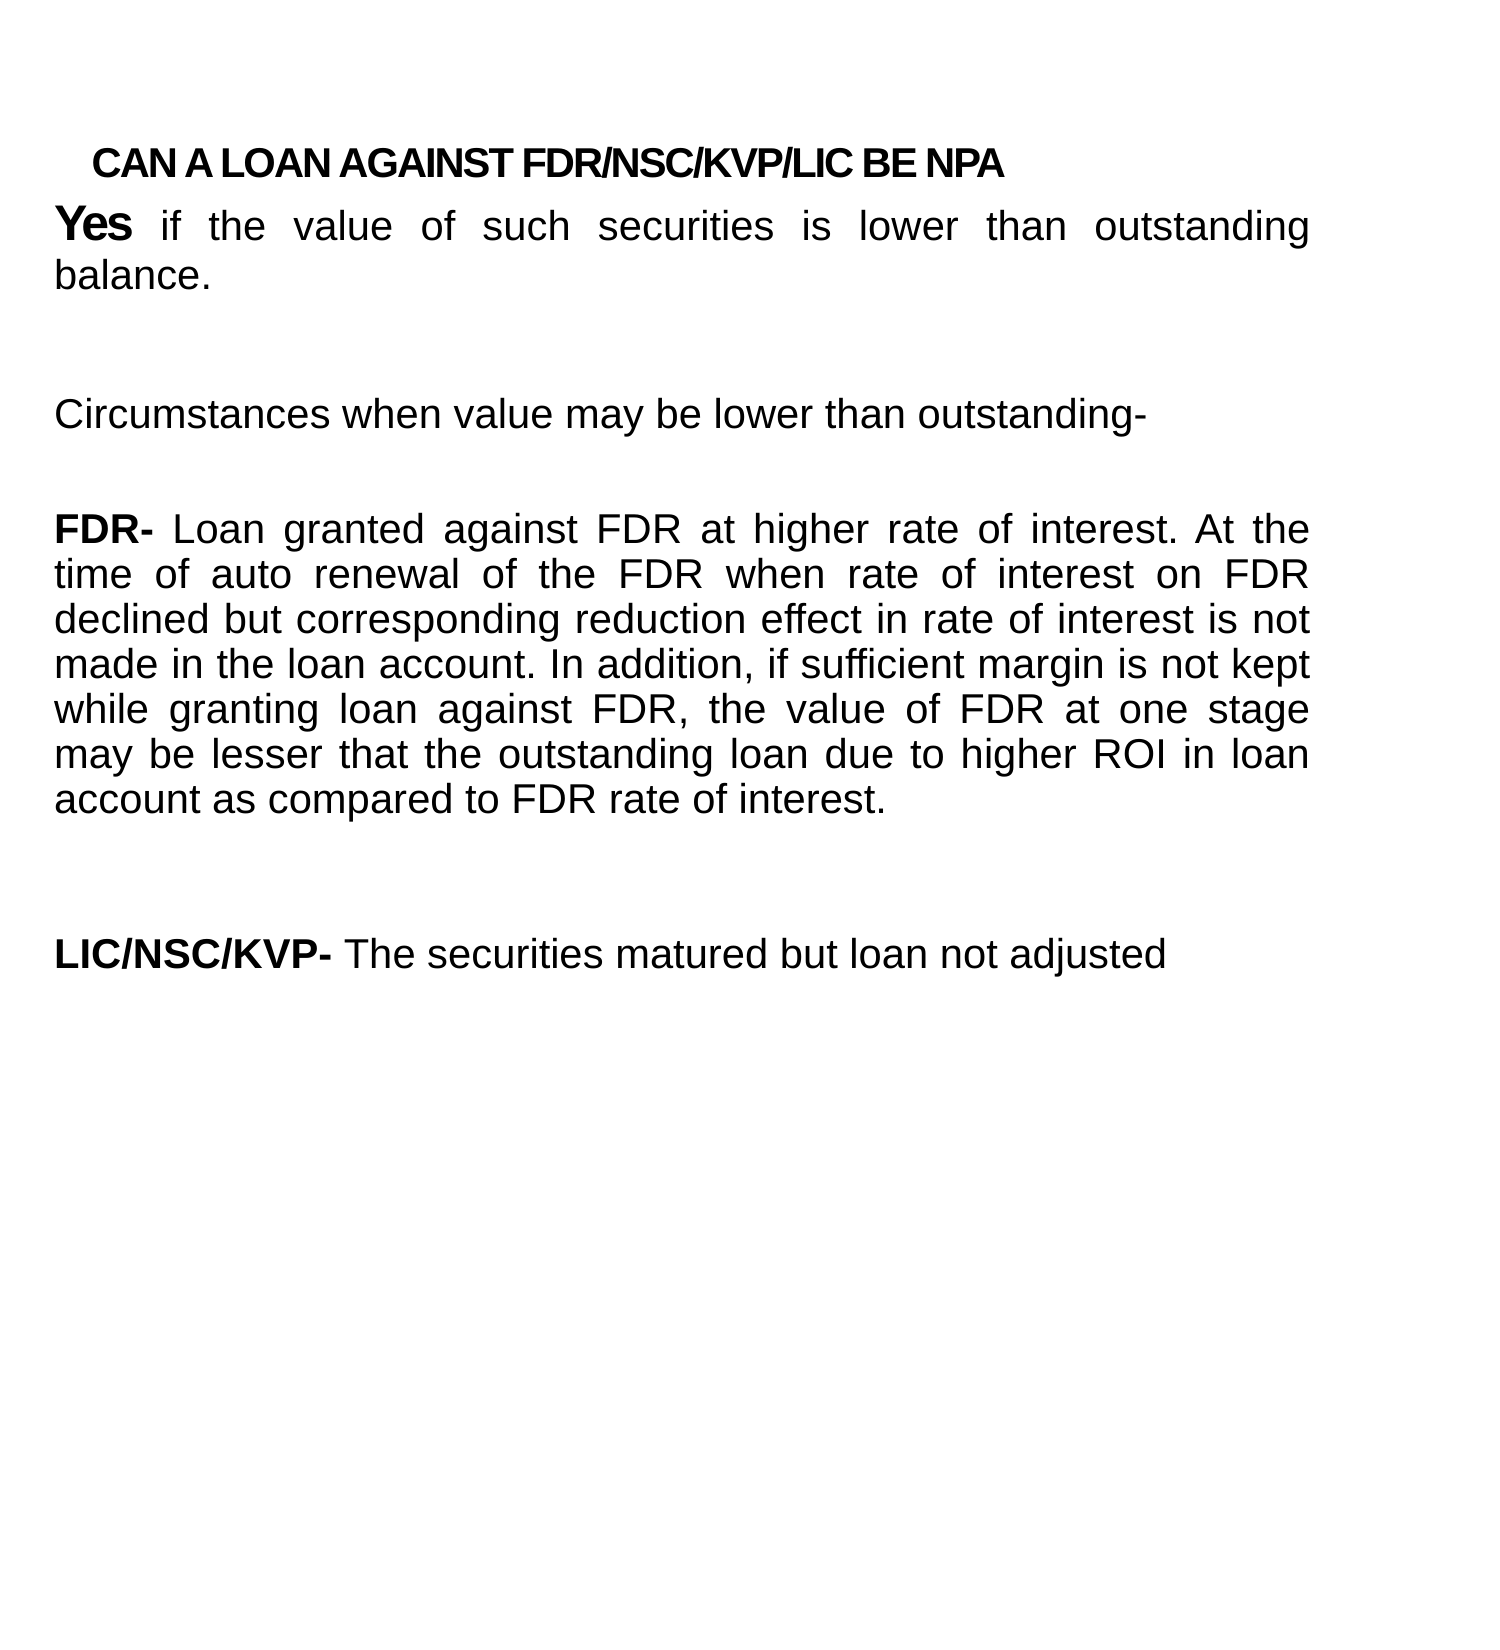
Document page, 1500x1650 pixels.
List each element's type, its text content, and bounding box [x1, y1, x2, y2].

text_box CAN A LOAN AGAINST FDR/NSC/KVP/LIC BE NPA Yes if the value of such securities is lower than outstanding balance. [52, 135, 1313, 288]
text_box LIC/NSC/KVP- The securities matured but loan not adjusted [52, 926, 1179, 973]
text_box Circumstances when value may be lower than outstanding- FDR- Loan granted against FDR at higher rate of interest. At the time of auto renewal of the FDR when rate of interest on FDR declined but corresponding reduction effect in rate of interest is not made in the loan account. In addition, if sufficient margin is not kept while granting loan against FDR, the value of FDR at one stage may be lesser that the outstanding loan due to higher ROI in loan account as compared to FDR rate of interest. [52, 386, 1313, 838]
